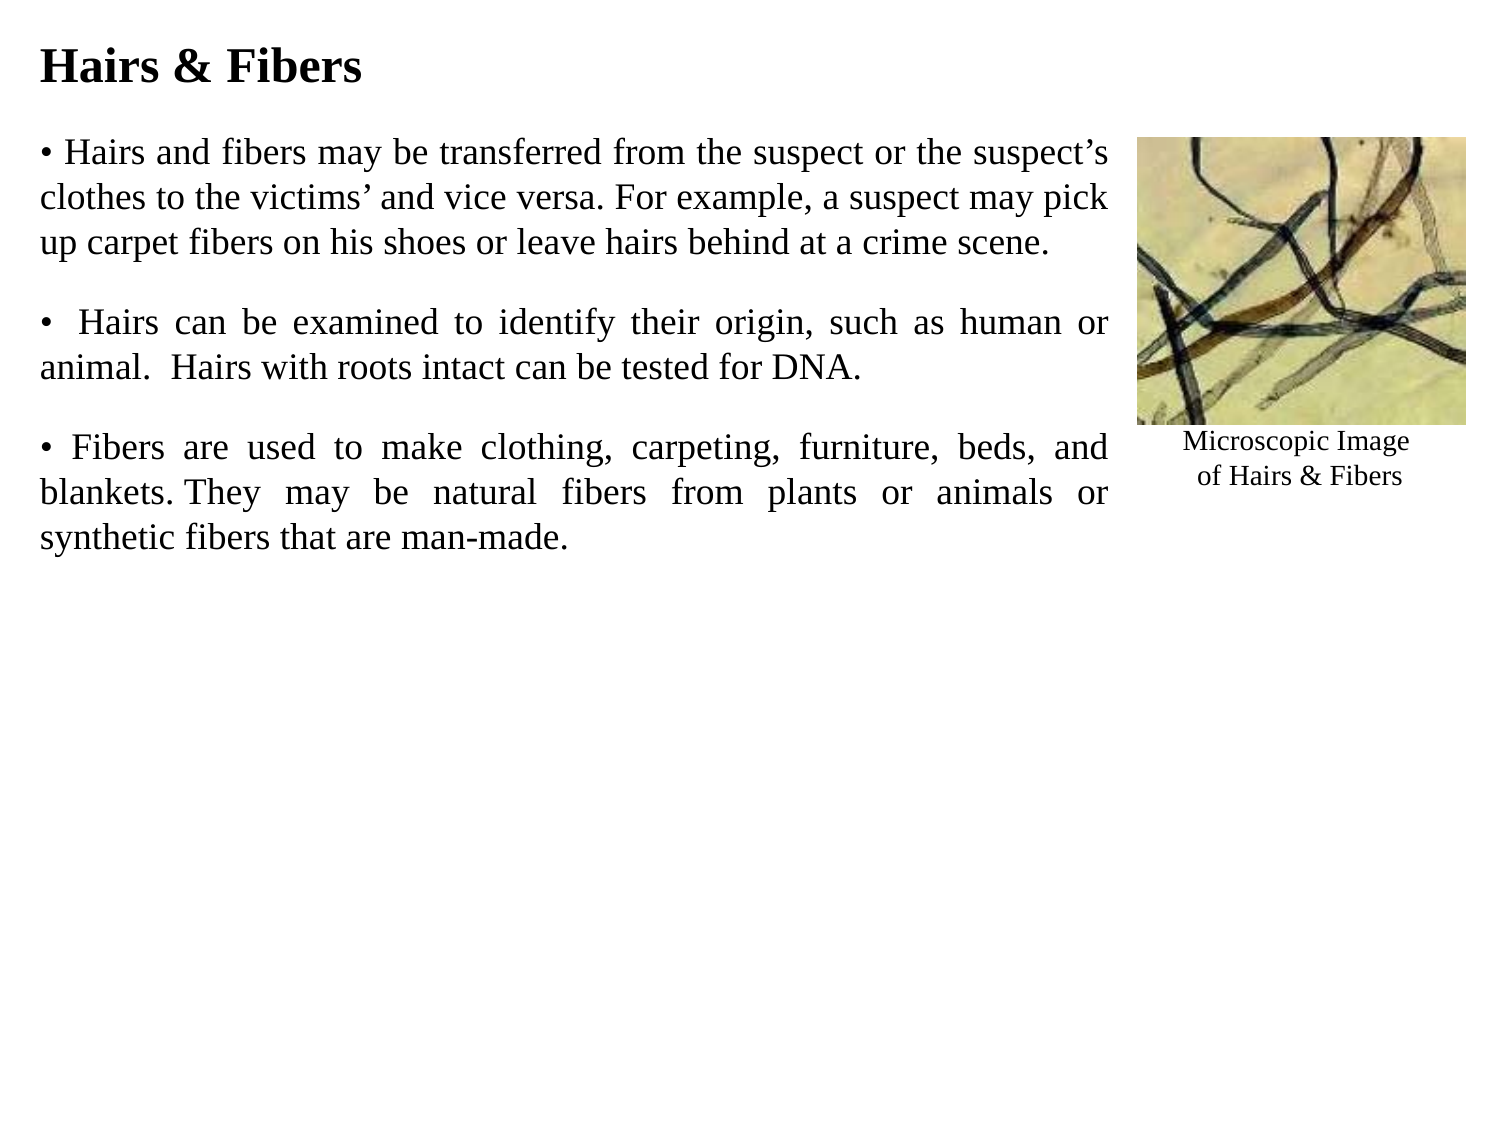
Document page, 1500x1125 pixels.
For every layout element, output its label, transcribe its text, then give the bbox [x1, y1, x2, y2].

text_box Hairs & Fibers • Hairs and fibers may be transferred from the suspect or the suspect’s clothes to the victims’ and vice versa. For example, a suspect may pick up carpet fibers on his shoes or leave hairs behind at a crime scene. • Hairs can be examined to identify their origin, such as human or animal. Hairs with roots intact can be tested for DNA. • Fibers are used to make clothing, carpeting, furniture, beds, and blankets. They may be natural fibers from plants or animals or synthetic fibers that are man-made. [24, 24, 1125, 565]
picture [1137, 137, 1466, 425]
text_box Microscopic Image of Hairs & Fibers [1137, 432, 1463, 499]
